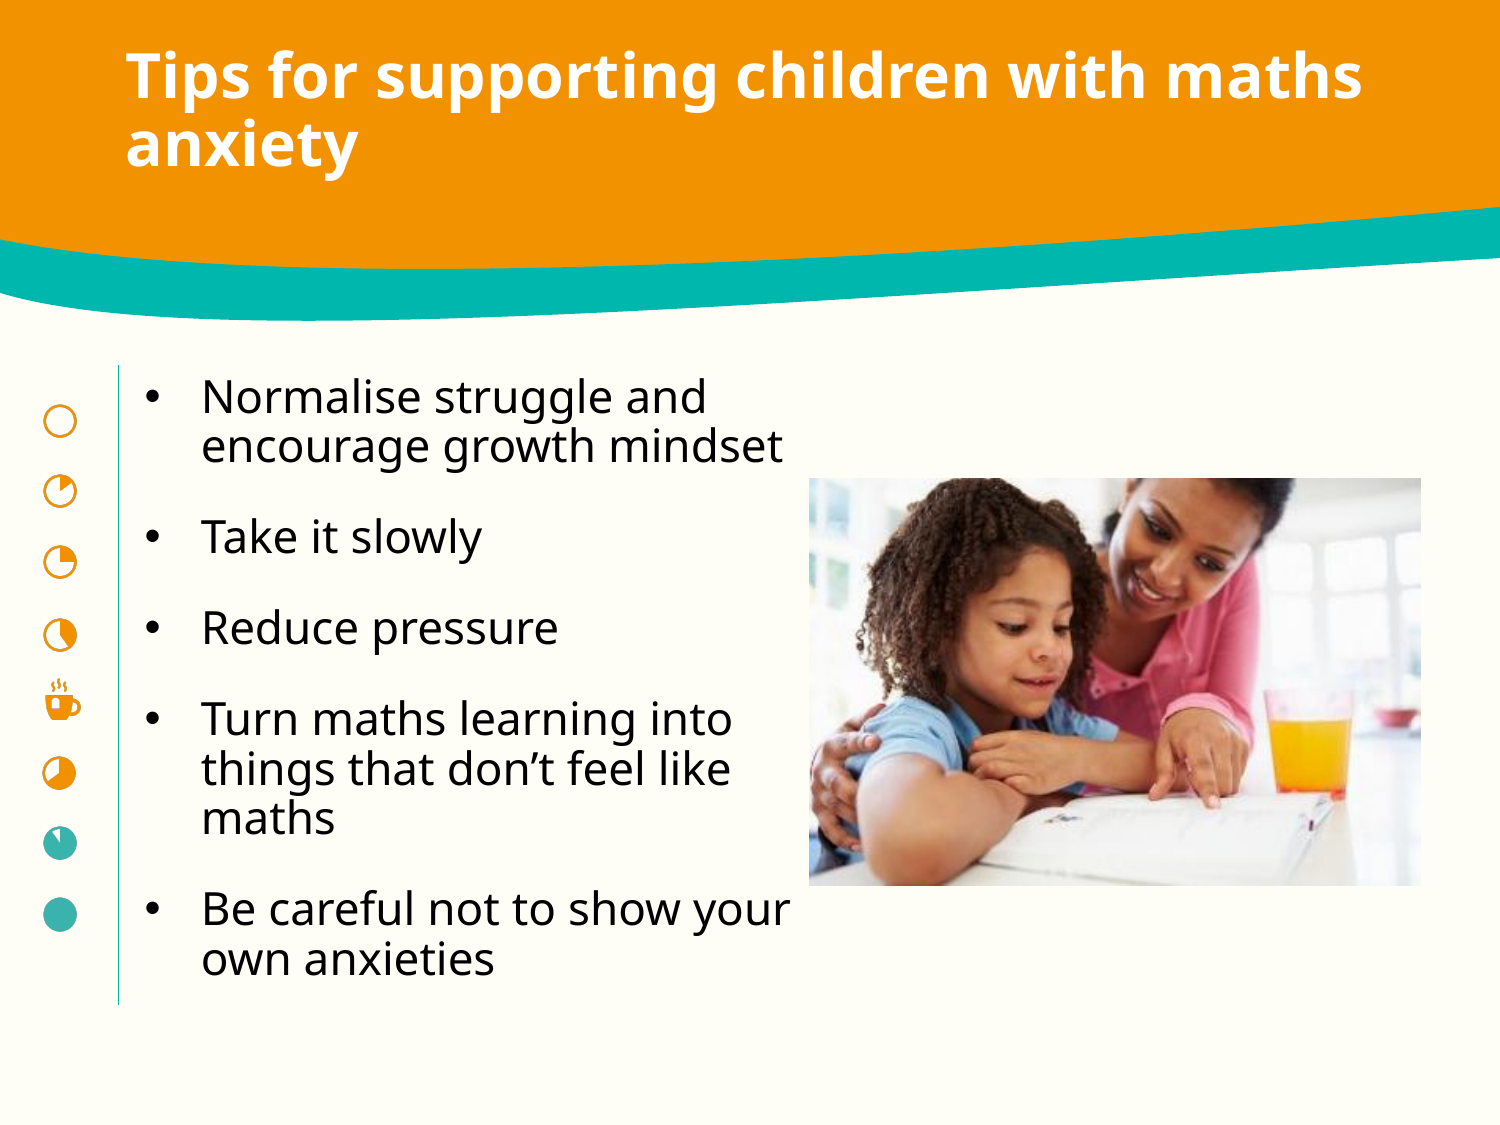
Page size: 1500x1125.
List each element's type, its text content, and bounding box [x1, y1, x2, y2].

picture [39, 893, 81, 936]
list Tips for supporting children with maths anxiety [110, 37, 1421, 228]
picture [809, 478, 1421, 886]
picture [39, 822, 81, 864]
picture [39, 541, 81, 583]
picture [39, 400, 81, 442]
picture [39, 614, 81, 656]
picture [36, 672, 90, 726]
list Normalise struggle and encourage growth mindset Take it slowly Reduce pressure Turn maths learning into things that don’t feel like maths Be careful not to show your own anxieties [129, 366, 810, 1039]
picture [39, 470, 81, 512]
picture [38, 752, 80, 794]
